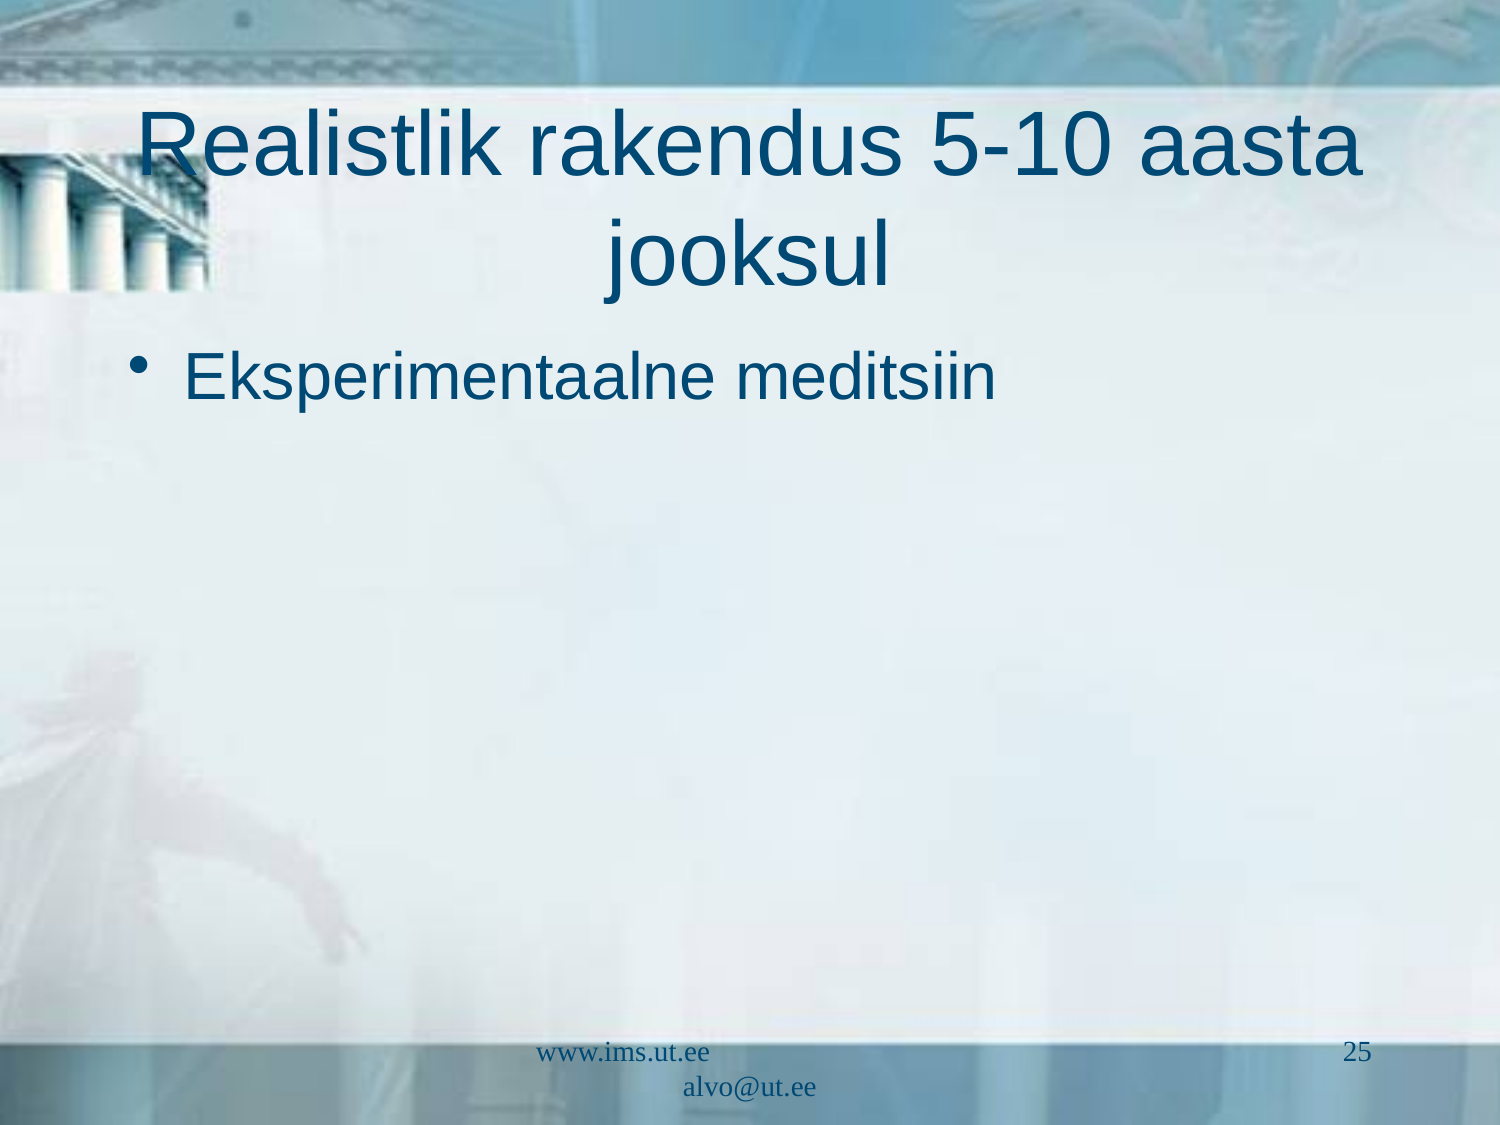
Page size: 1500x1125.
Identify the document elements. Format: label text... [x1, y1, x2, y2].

picture [0, 0, 1500, 1125]
slide_number 25 [1074, 1024, 1388, 1101]
title Realistlik rakendus 5-10 aasta jooksul [112, 99, 1388, 288]
list Eksperimentaalne meditsiin [112, 324, 1388, 1001]
footer www.ims.ut.ee alvo@ut.ee [512, 1024, 988, 1101]
